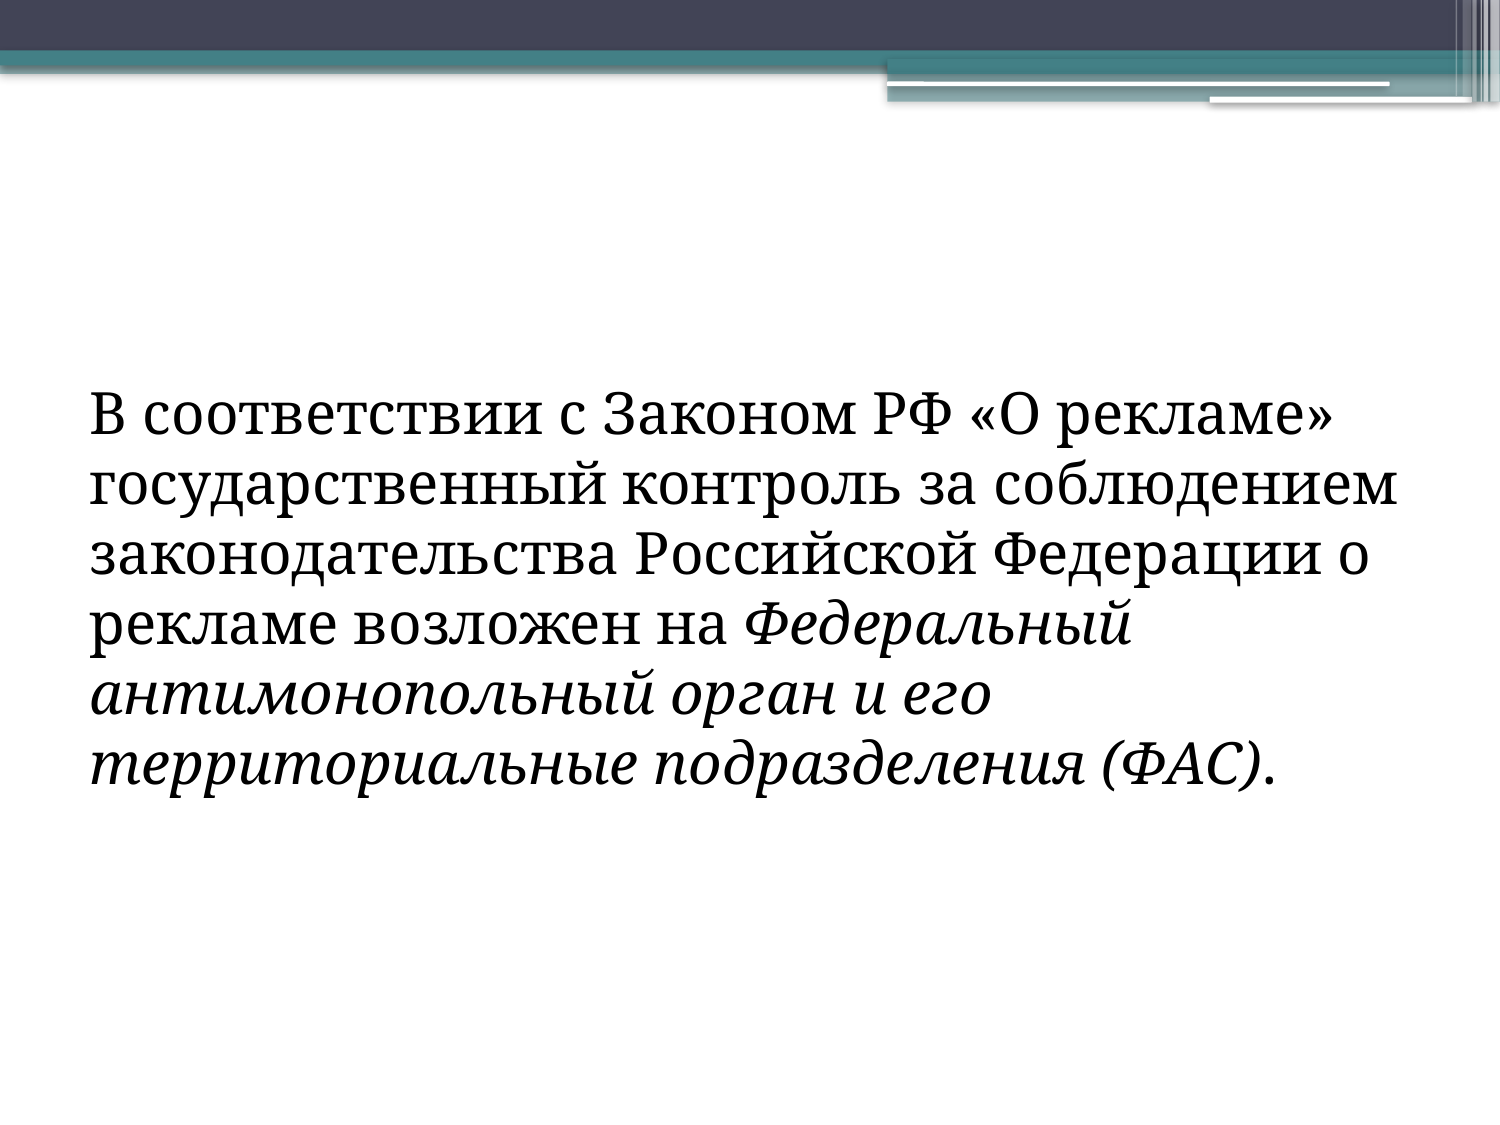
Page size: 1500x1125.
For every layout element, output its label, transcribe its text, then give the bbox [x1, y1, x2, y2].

list В соответствии с Законом РФ «О рекламе» государственный контроль за соблюдением законодательства Российской Федерации о рекламе возложен на Федеральный антимонопольный орган и его территориальные подразделения (ФАС). [75, 368, 1425, 1079]
